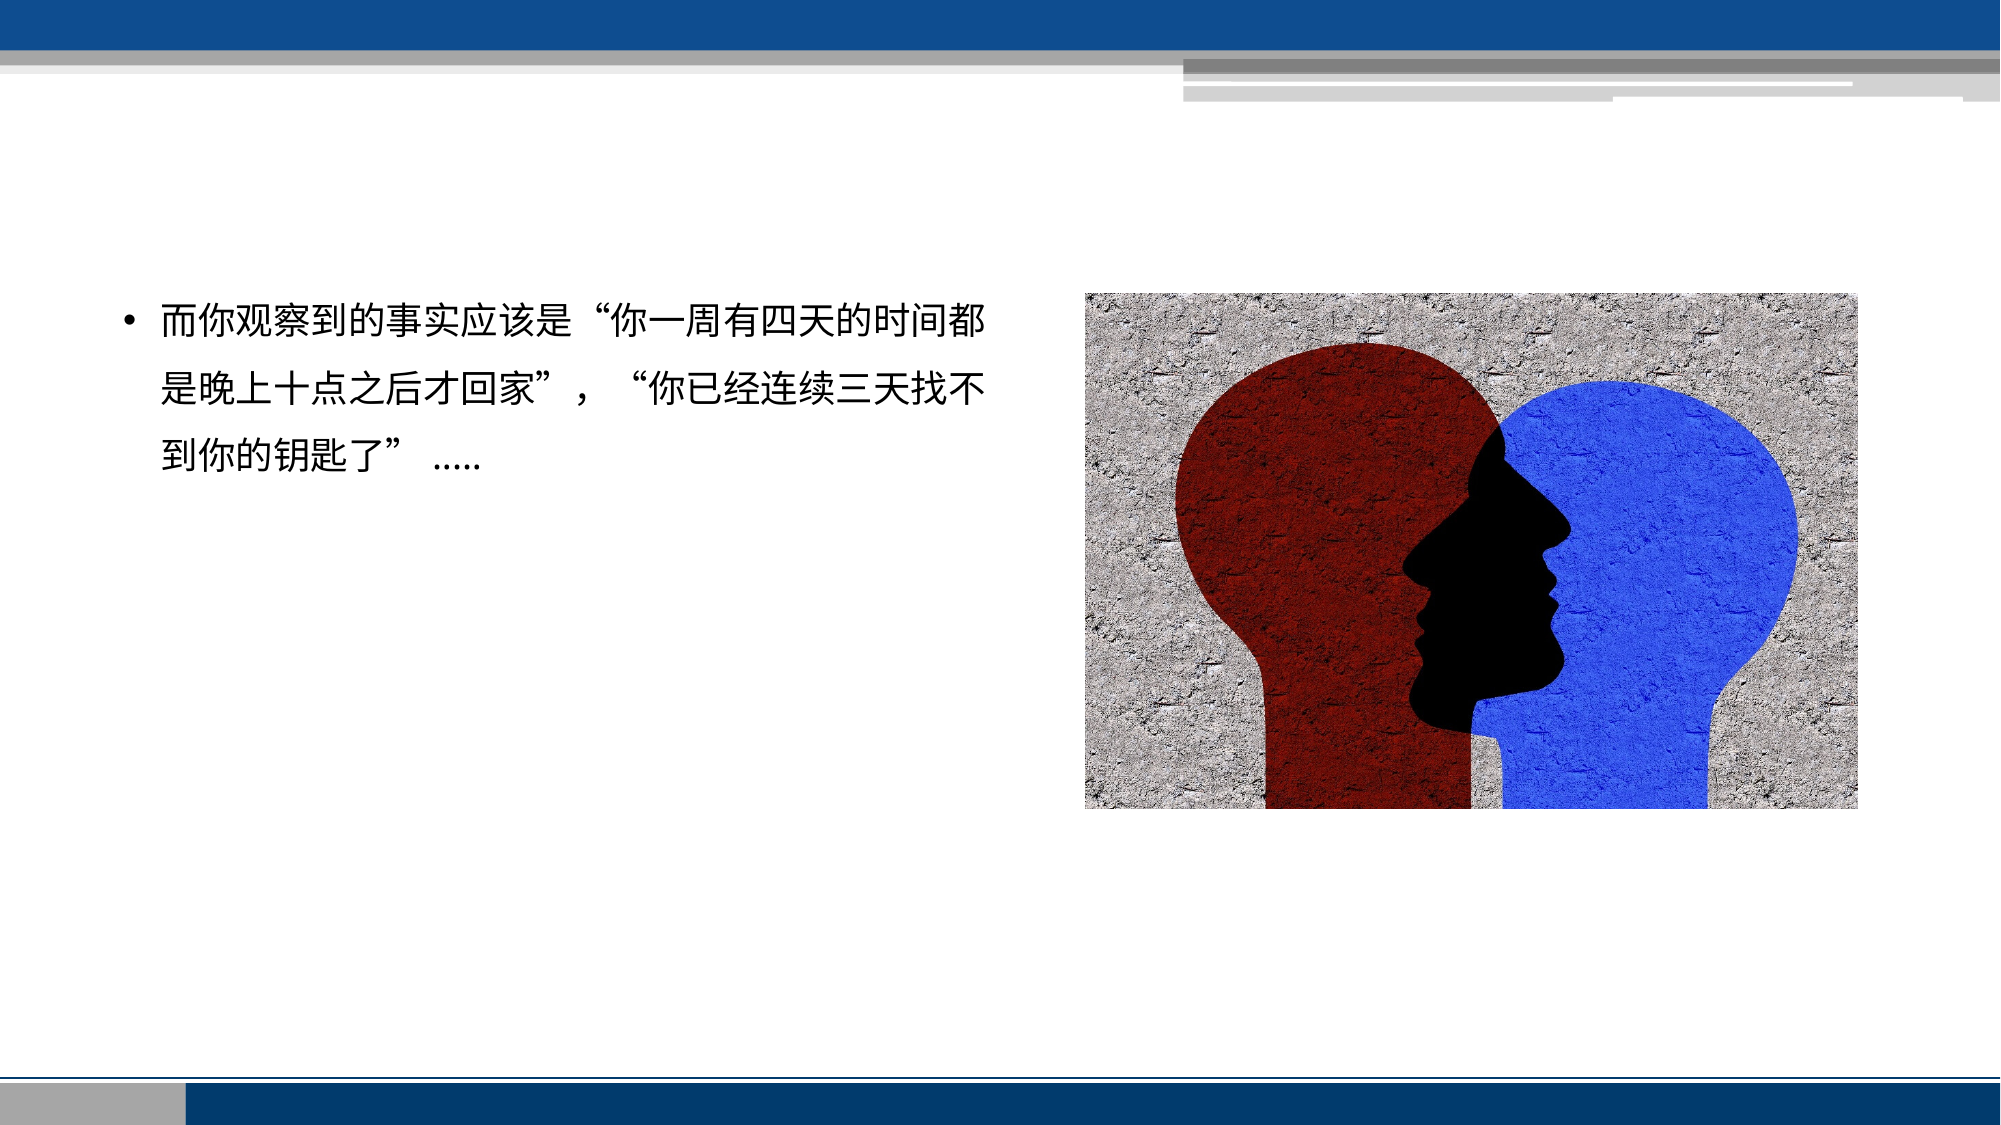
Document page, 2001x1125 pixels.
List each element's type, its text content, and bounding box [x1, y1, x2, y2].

text_box 而你观察到的事实应该是“你一周有四天的时间都是晚上十点之后才回家”，“你已经连续三天找不到你的钥匙了”..... [108, 267, 1014, 485]
picture [1084, 293, 1858, 809]
